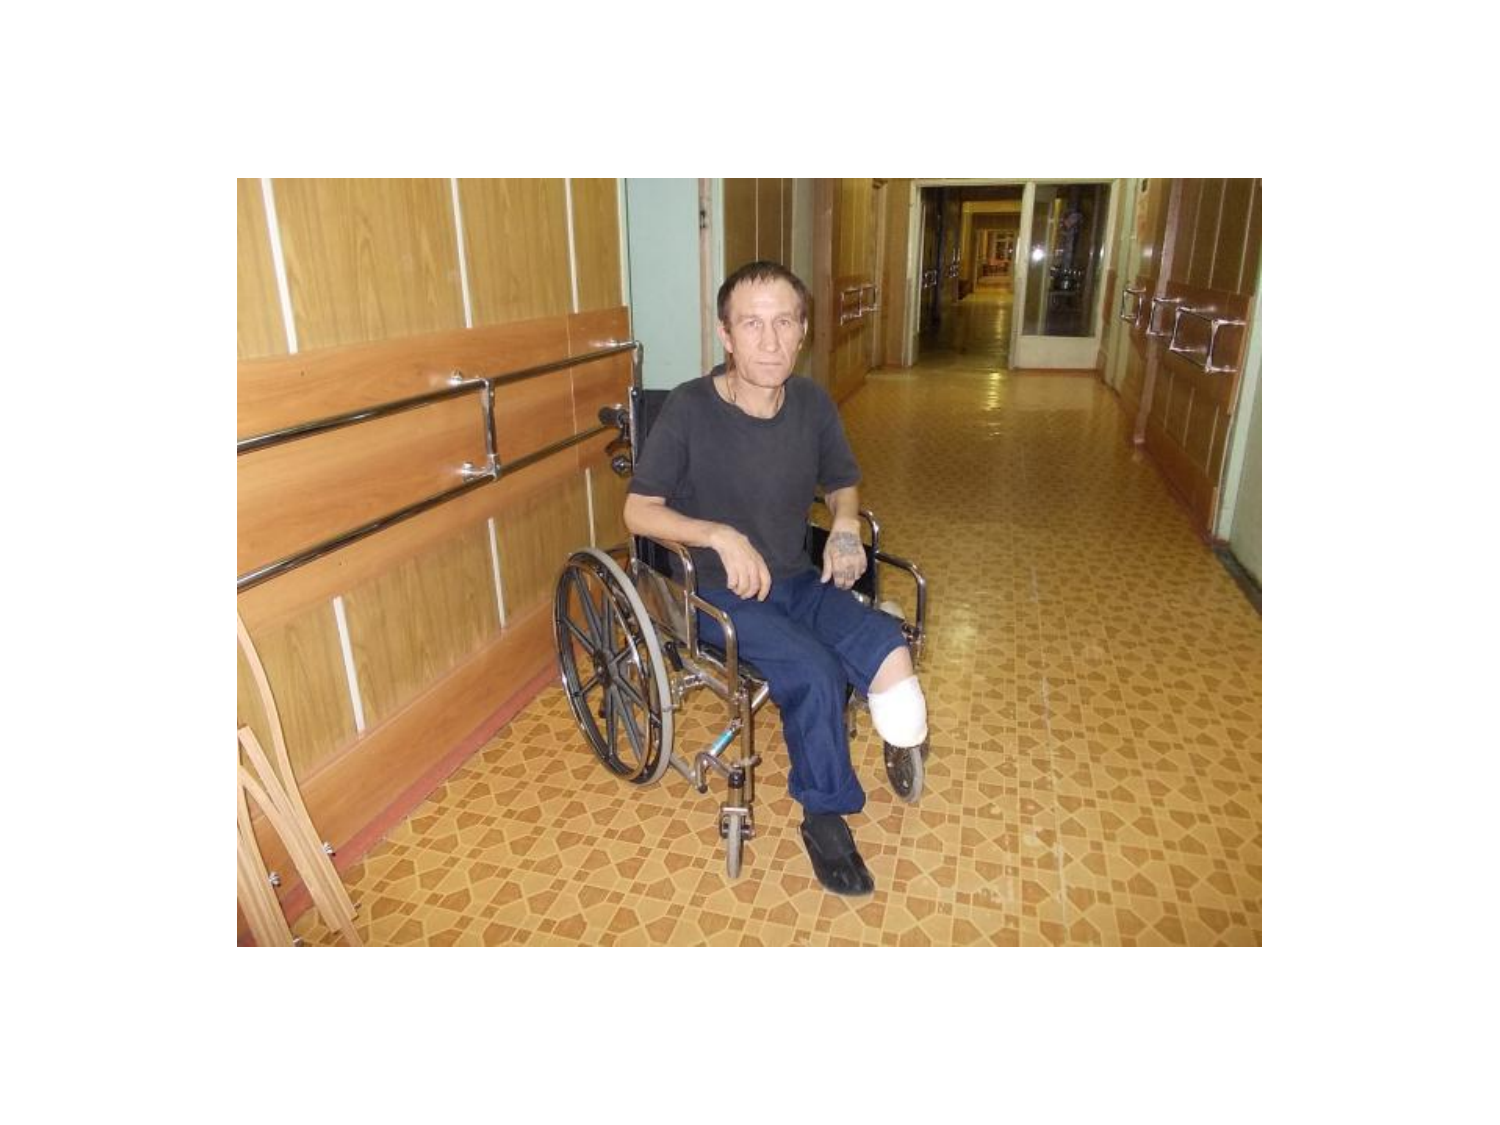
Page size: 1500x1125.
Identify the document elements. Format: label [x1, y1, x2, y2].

picture [237, 178, 1263, 947]
